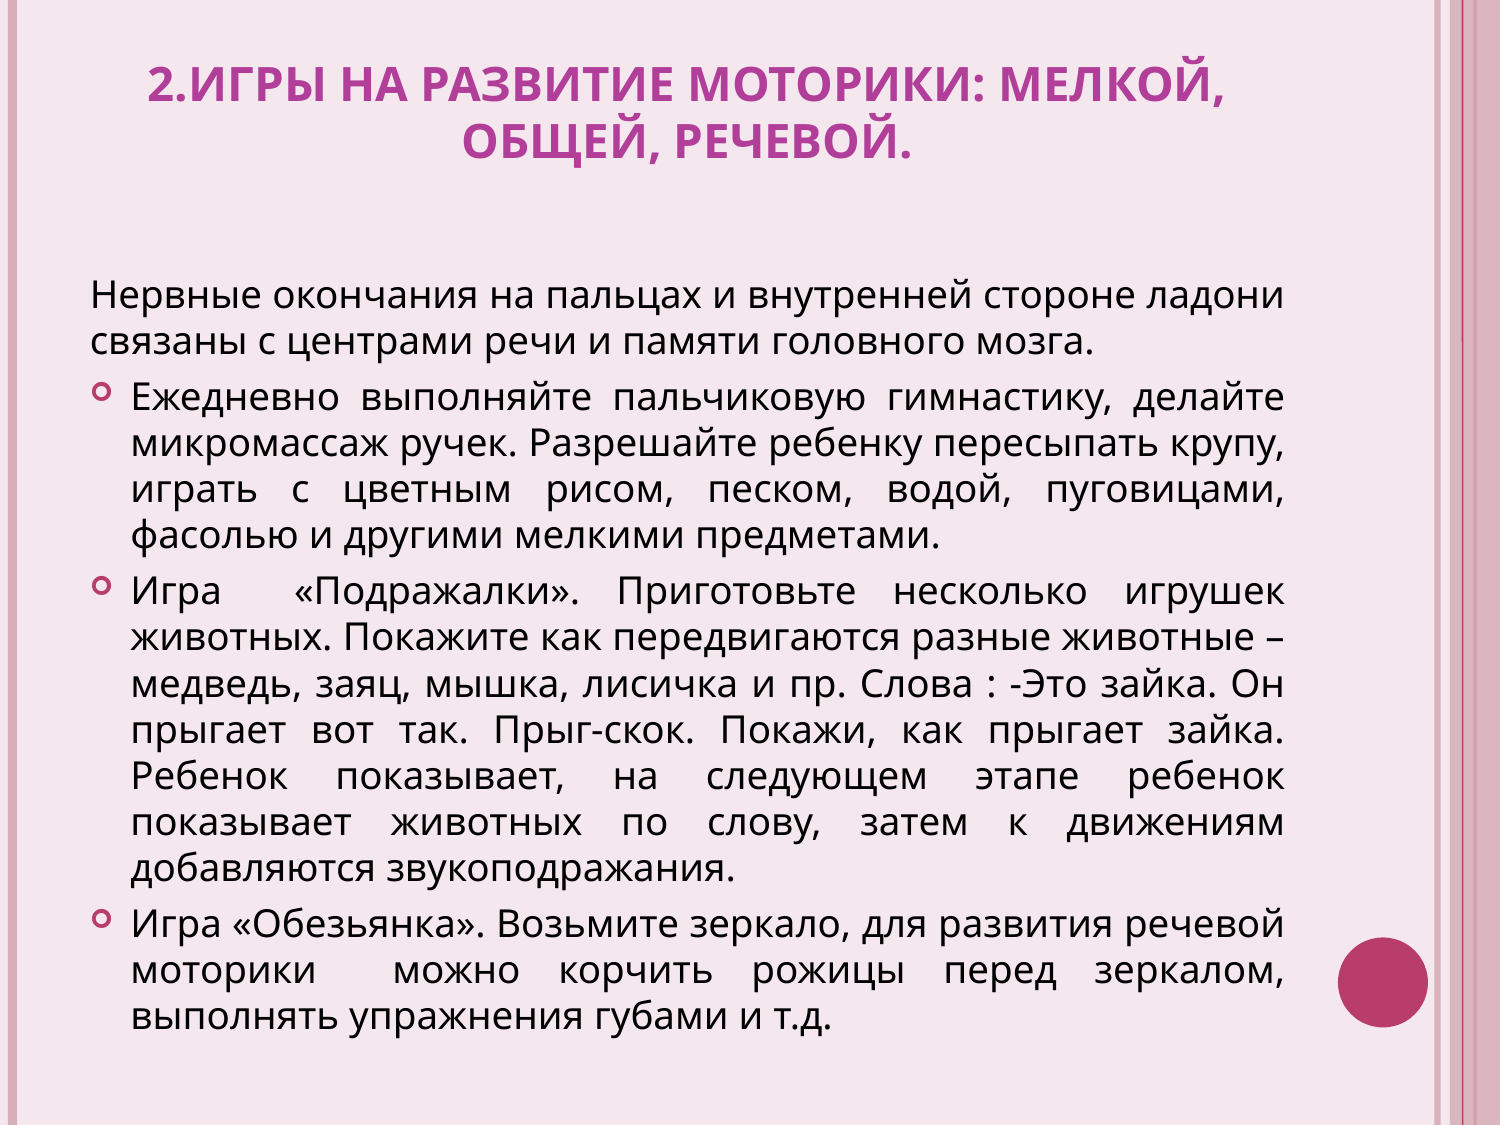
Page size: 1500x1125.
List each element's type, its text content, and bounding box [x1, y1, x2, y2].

title 2.Игры на развитие моторики: мелкой, общей, речевой. [75, 45, 1300, 233]
list Нервные окончания на пальцах и внутренней стороне ладони связаны с центрами речи и памяти головного мозга. Ежедневно выполняйте пальчиковую гимнастику, делайте микромассаж ручек. Разрешайте ребенку пересыпать крупу, играть с цветным рисом, песком, водой, пуговицами, фасолью и другими мелкими предметами. Игра «Подражалки». Приготовьте несколько игрушек животных. Покажите как передвигаются разные животные – медведь, заяц, мышка, лисичка и пр. Слова : -Это зайка. Он прыгает вот так. Прыг-скок. Покажи, как прыгает зайка. Ребенок показывает, на следующем этапе ребенок показывает животных по слову, затем к движениям добавляются звукоподражания. Игра «Обезьянка». Возьмите зеркало, для развития речевой моторики можно корчить рожицы перед зеркалом, выполнять упражнения губами и т.д. [75, 262, 1300, 1062]
